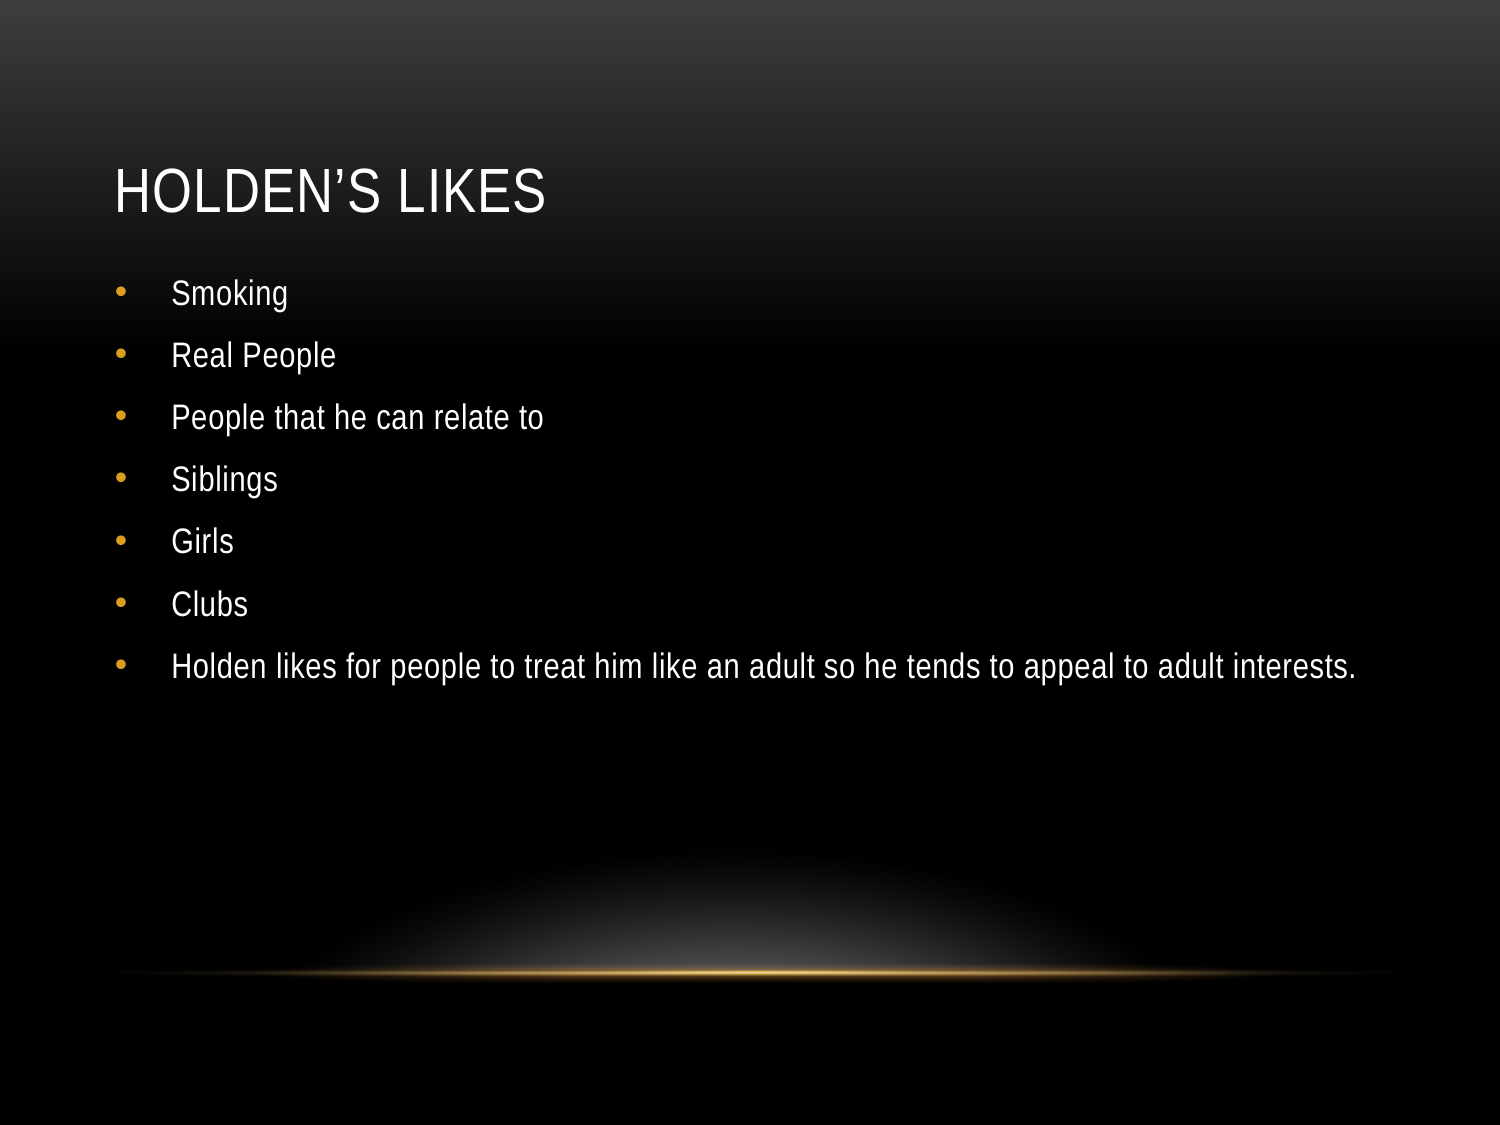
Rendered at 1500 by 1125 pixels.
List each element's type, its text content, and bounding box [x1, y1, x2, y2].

picture [0, 0, 1500, 1125]
list Smoking Real People People that he can relate to Siblings Girls Clubs Holden likes for people to treat him like an adult so he tends to appeal to adult interests. [99, 262, 1400, 938]
title Holden’s likes [99, 45, 1400, 233]
